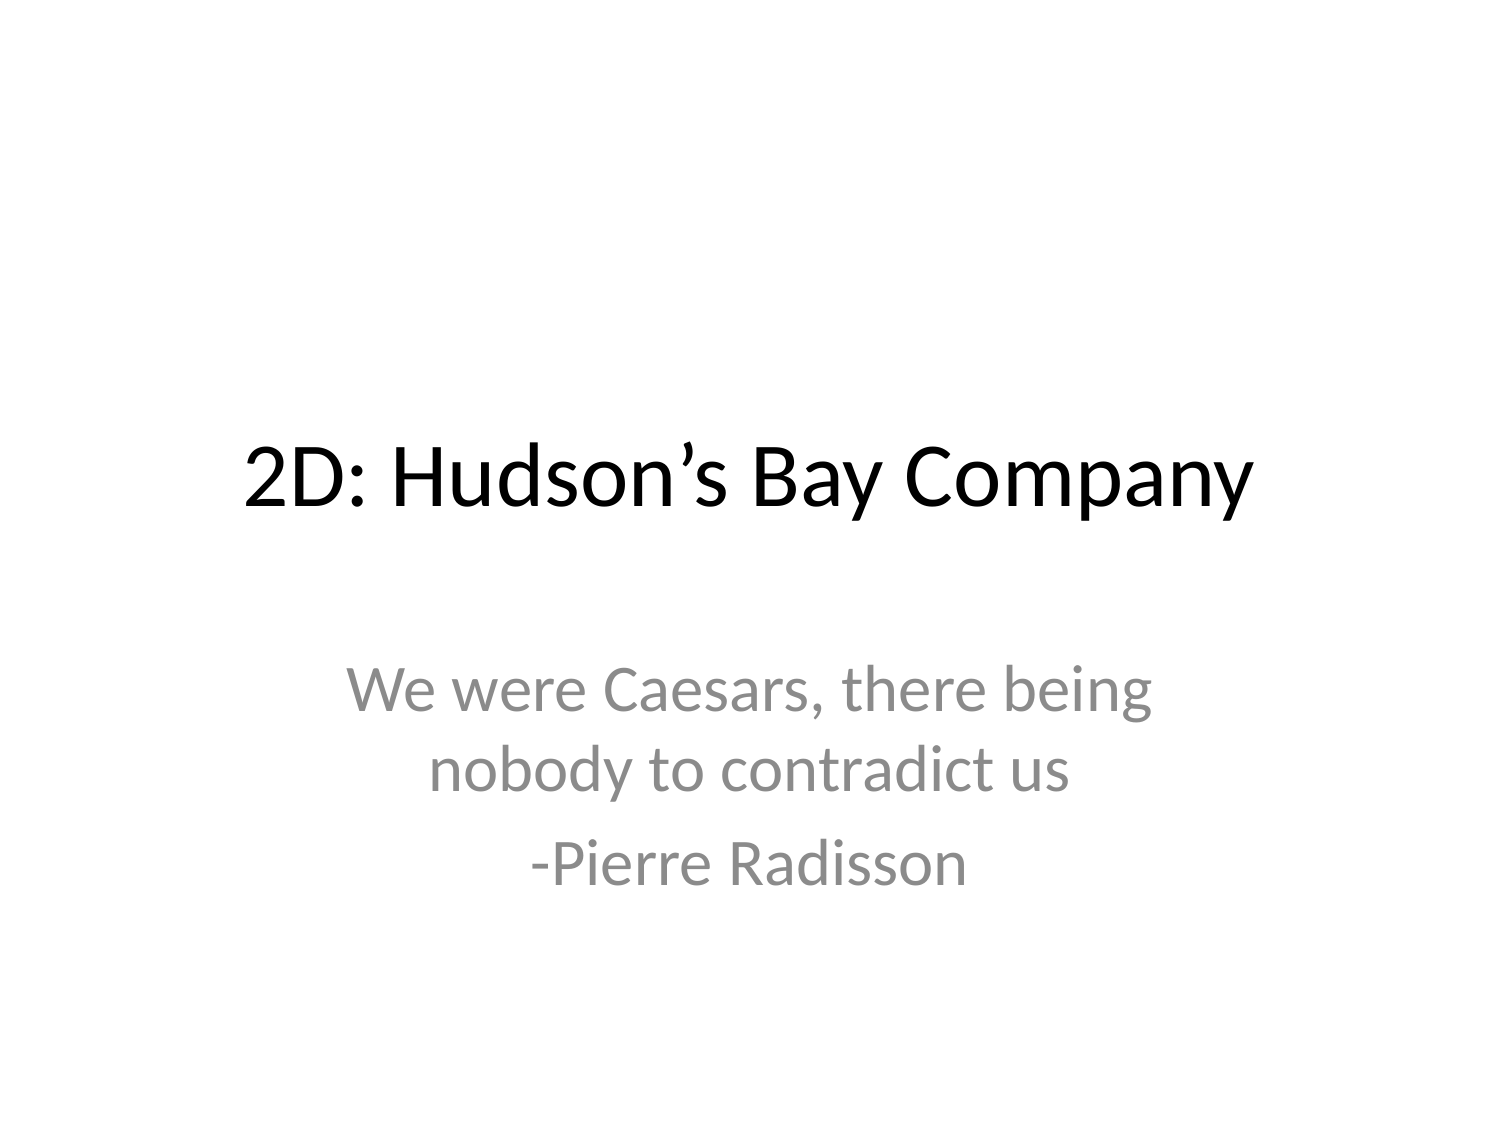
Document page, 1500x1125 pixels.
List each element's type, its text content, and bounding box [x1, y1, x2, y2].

title 2D: Hudson’s Bay Company [112, 349, 1388, 591]
subtitle We were Caesars, there being nobody to contradict us -Pierre Radisson [225, 637, 1275, 925]
